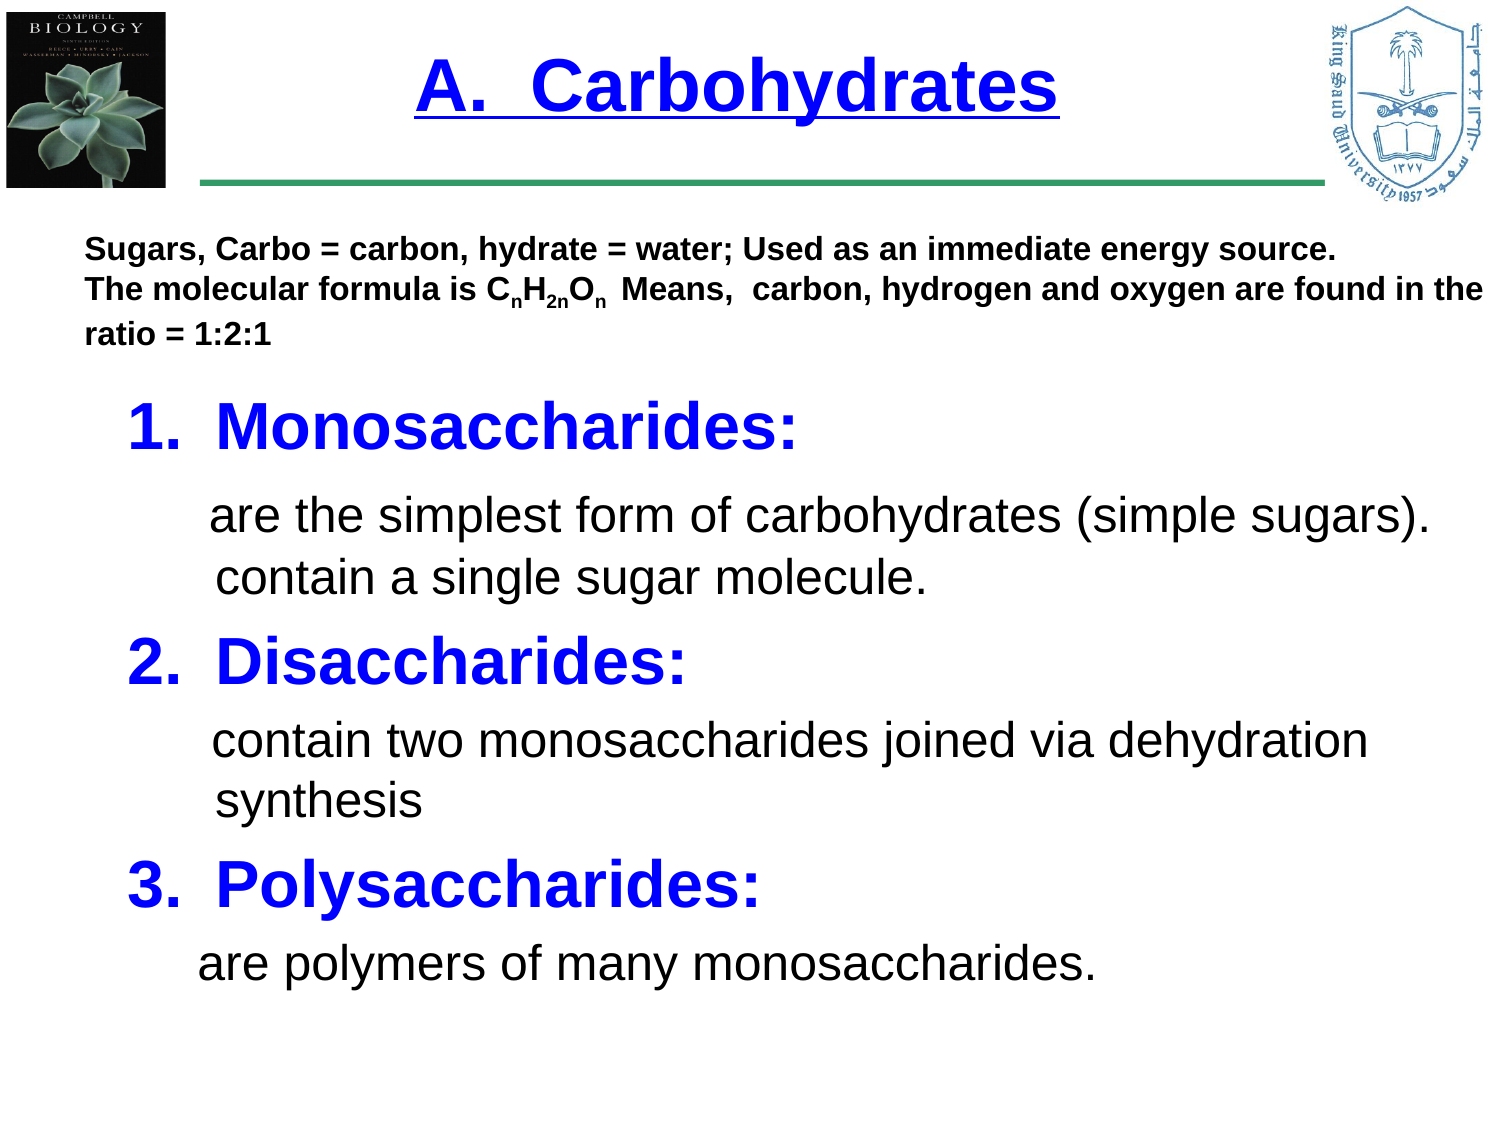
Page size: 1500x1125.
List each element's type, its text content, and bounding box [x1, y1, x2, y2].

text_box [5, 0, 1488, 209]
list Monosaccharides: are the simplest form of carbohydrates (simple sugars). contain a single sugar molecule. Disaccharides: contain two monosaccharides joined via dehydration synthesis Polysaccharides: are polymers of many monosaccharides. [37, 375, 1450, 1038]
text_box Sugars, Carbo = carbon, hydrate = water; Used as an immediate energy source. The molecular formula is CnH2nOn Means, carbon, hydrogen and oxygen are found in the ratio = 1:2:1 [50, 219, 1500, 360]
